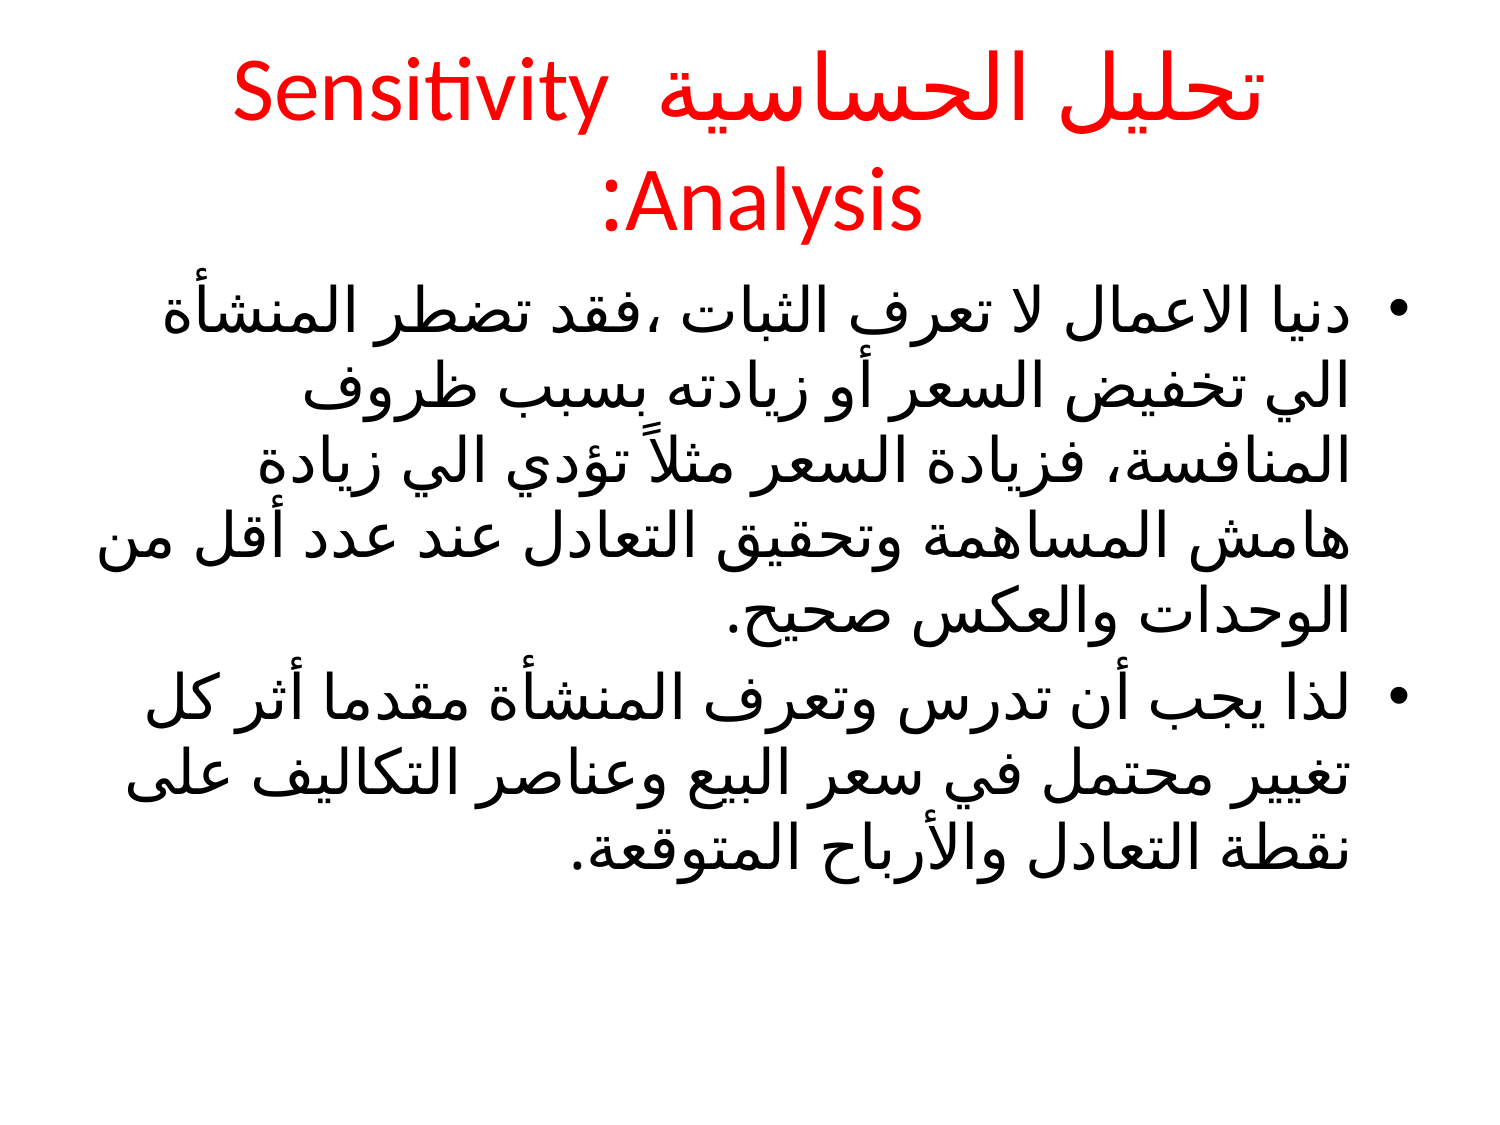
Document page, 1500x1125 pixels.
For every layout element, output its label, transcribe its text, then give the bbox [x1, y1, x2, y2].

title تحليل الحساسية Sensitivity Analysis: [75, 45, 1425, 233]
list دنيا الاعمال لا تعرف الثبات ،فقد تضطر المنشأة الي تخفيض السعر أو زيادته بسبب ظروف المنافسة، فزيادة السعر مثلاً تؤدي الي زيادة هامش المساهمة وتحقيق التعادل عند عدد أقل من الوحدات والعكس صحيح. لذا يجب أن تدرس وتعرف المنشأة مقدما أثر كل تغيير محتمل في سعر البيع وعناصر التكاليف على نقطة التعادل والأرباح المتوقعة. [75, 262, 1425, 1005]
